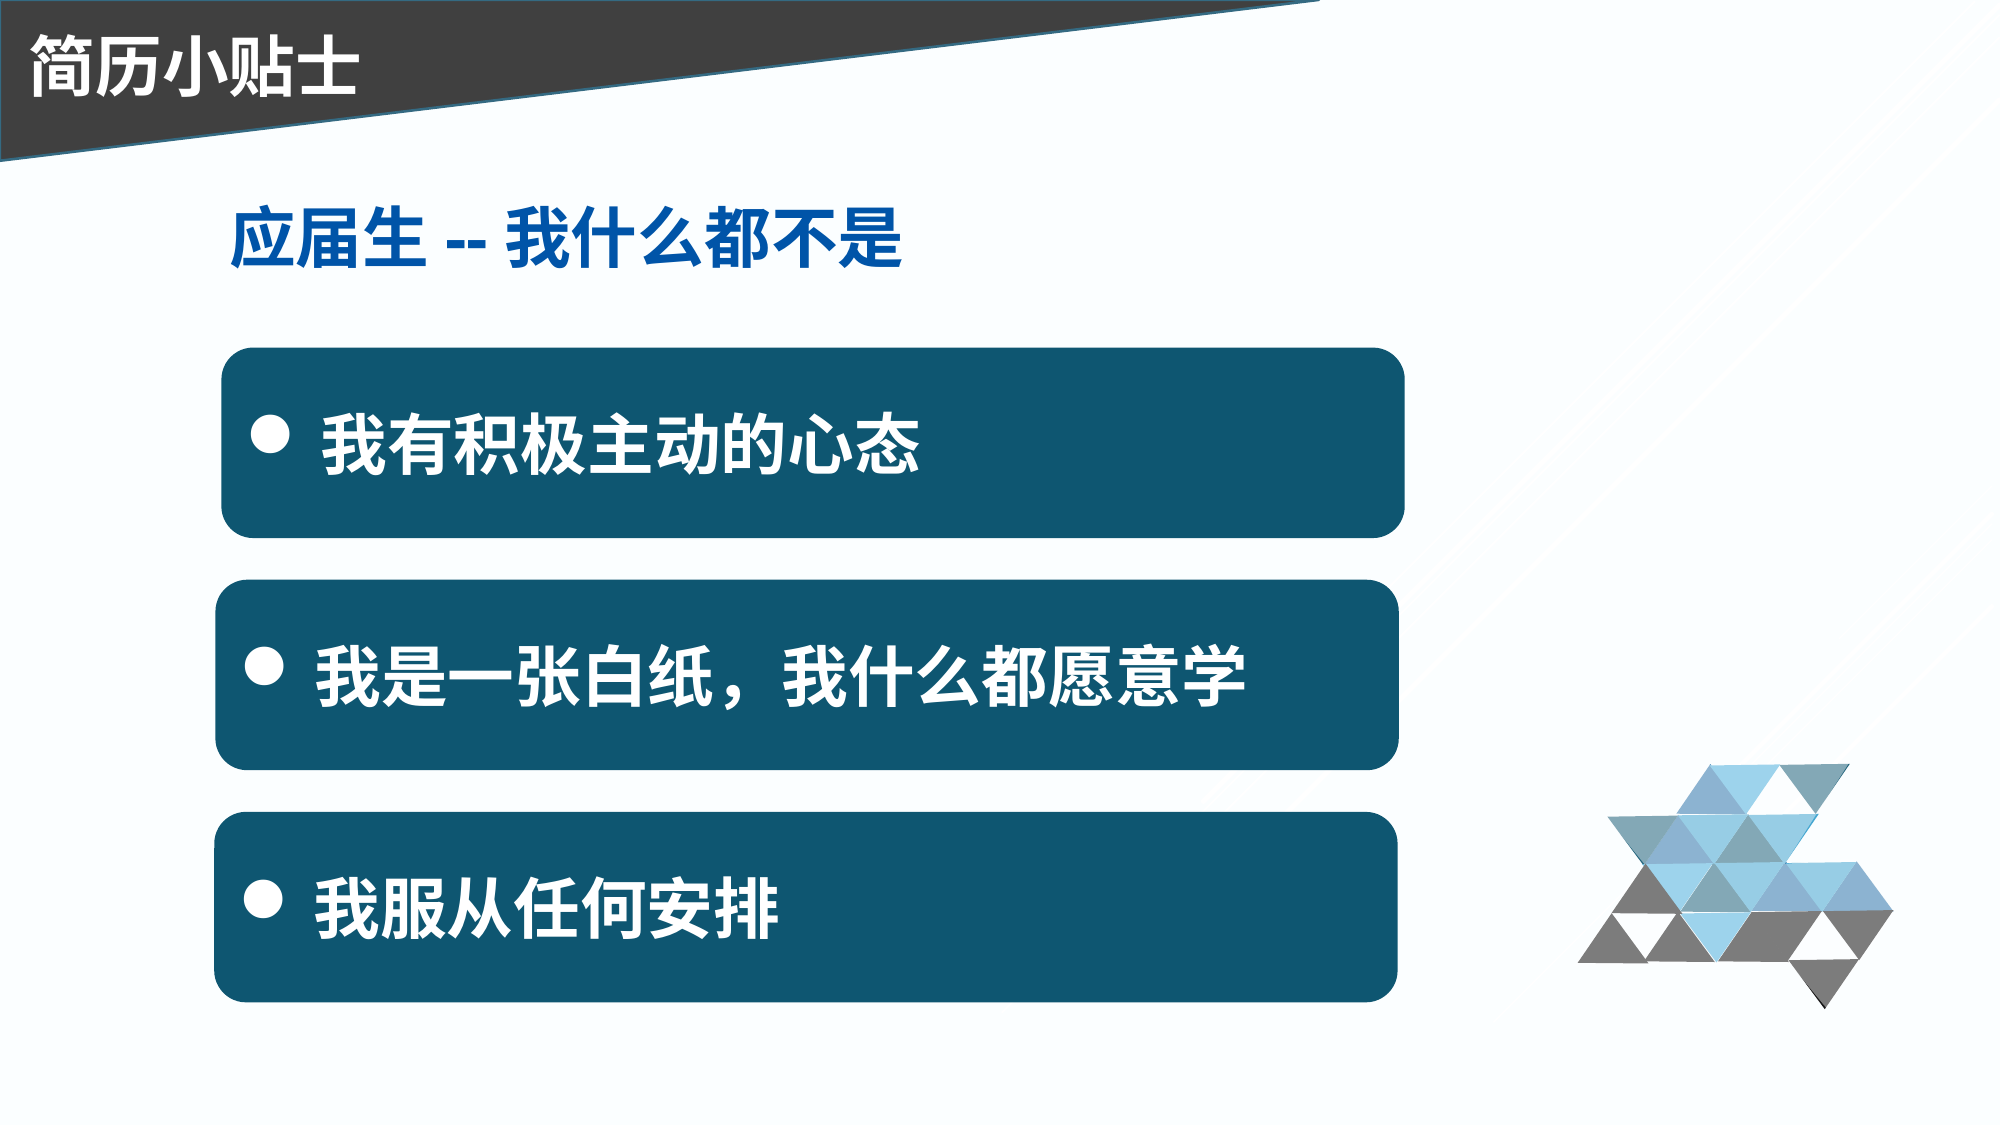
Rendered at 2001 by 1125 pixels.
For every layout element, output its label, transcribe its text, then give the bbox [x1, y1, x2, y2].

text_box 应届生--我什么都不是 [214, 188, 1089, 283]
text_box 我是一张白纸，我什么都愿意学 [214, 578, 1401, 772]
text_box 我有积极主动的心态 [220, 346, 1407, 540]
text_box 我服从任何安排 [212, 810, 1399, 1004]
text_box [0, 0, 1321, 163]
text_box 简历小贴士 [13, 17, 725, 113]
